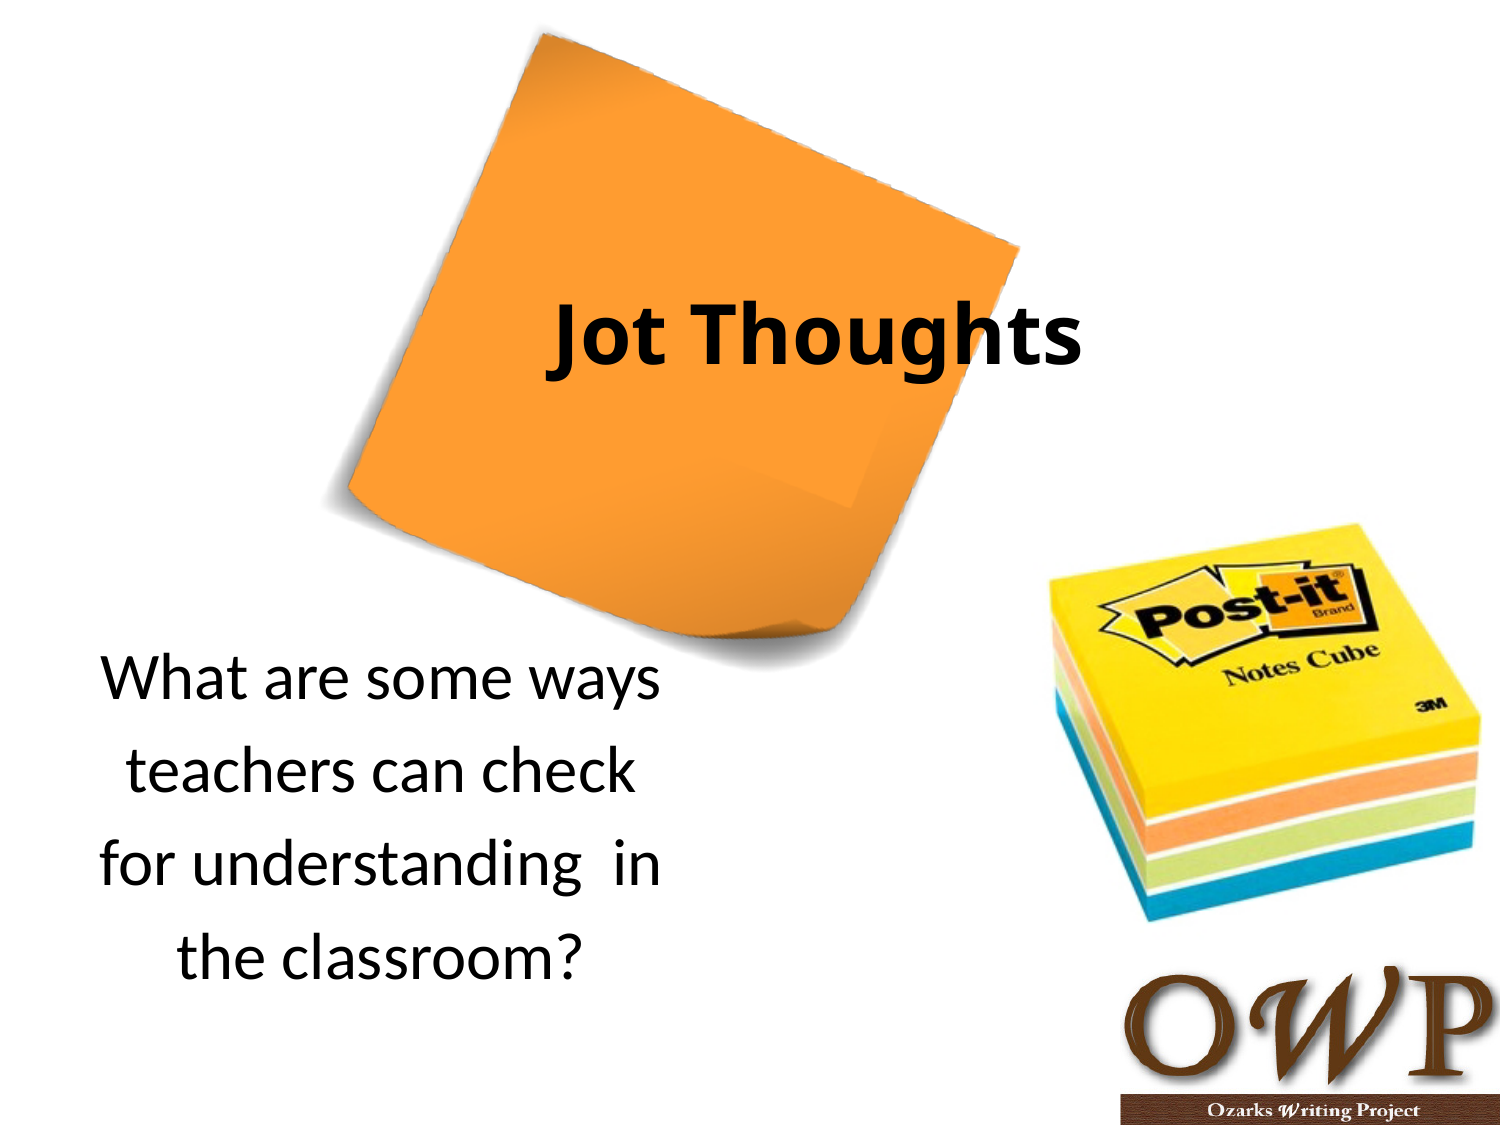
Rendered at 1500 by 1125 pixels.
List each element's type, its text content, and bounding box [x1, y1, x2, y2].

list What are some ways teachers can check for understanding in the classroom? [75, 624, 688, 975]
picture [248, 0, 1500, 1125]
title Jot Thoughts [1038, 237, 1188, 425]
